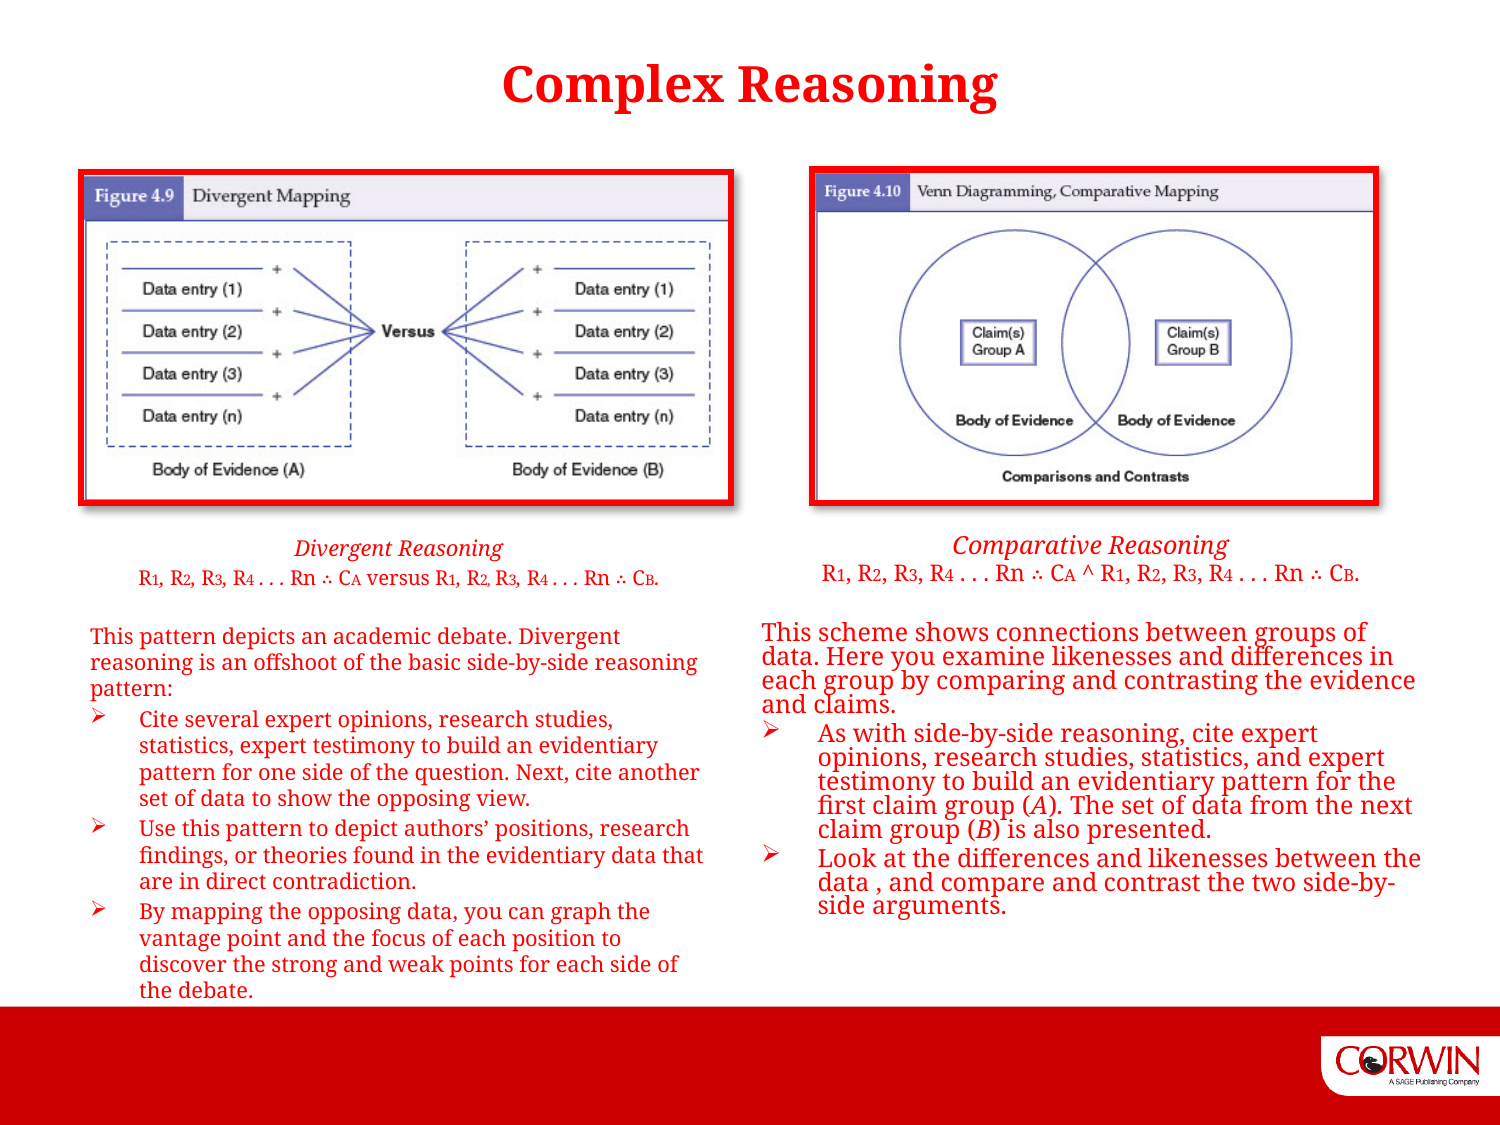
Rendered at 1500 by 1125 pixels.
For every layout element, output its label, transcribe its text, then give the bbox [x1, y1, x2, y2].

title Complex Reasoning [75, 45, 1425, 121]
picture [0, 0, 1500, 1125]
list Comparative Reasoning R1, R2, R3, R4 . . . Rn ∴ CA ^ R1, R2, R3, R4 . . . Rn ∴ CB. This scheme shows connections between groups of data. Here you examine likenesses and differences in each group by comparing and contrasting the evidence and claims. As with side-by-side reasoning, cite expert opinions, research studies, statistics, and expert testimony to build an evidentiary pattern for the first claim group (A). The set of data from the next claim group (B) is also presented. Look at the differences and likenesses between the data , and compare and contrast the two side-by-side arguments. [746, 527, 1442, 1005]
list Divergent Reasoning R1, R2, R3, R4 . . . Rn ∴ CA versus R1, R2, R3, R4 . . . Rn ∴ CB. This pattern depicts an academic debate. Divergent reasoning is an offshoot of the basic side-by-side reasoning pattern: Cite several expert opinions, research studies, statistics, expert testimony to build an evidentiary pattern for one side of the question. Next, cite another set of data to show the opposing view. Use this pattern to depict authors’ positions, research findings, or theories found in the evidentiary data that are in direct contradiction. By mapping the opposing data, you can graph the vantage point and the focus of each position to discover the strong and weak points for each side of the debate. [75, 527, 729, 1013]
